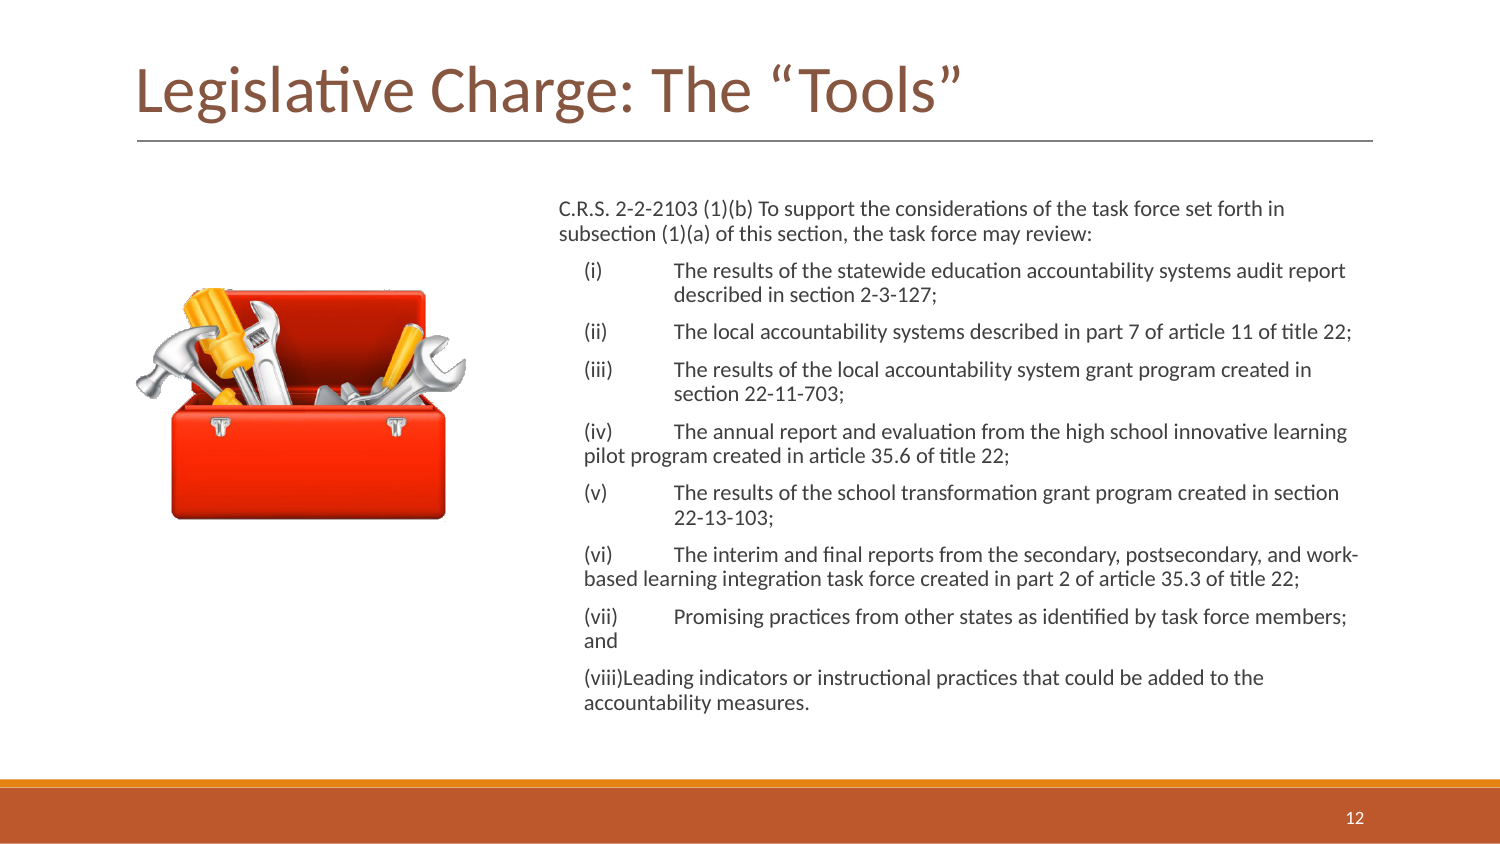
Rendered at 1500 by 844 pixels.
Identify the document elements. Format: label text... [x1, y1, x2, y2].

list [134, 287, 467, 523]
slide_number 12 [1218, 794, 1380, 840]
list C.R.S. 2-2-2103 (1)(b) To support the considerations of the task force set forth in subsection (1)(a) of this section, the task force may review: (i) The results of the statewide education accountability systems audit report described in section 2-3-127; (ii) The local accountability systems described in part 7 of article 11 of title 22; (iii) The results of the local accountability system grant program created in section 22-11-703; (iv) The annual report and evaluation from the high school innovative learning pilot program created in article 35.6 of title 22; (v) The results of the school transformation grant program created in section 22-13-103; (vi) The interim and final reports from the secondary, postsecondary, and work-based learning integration task force created in part 2 of article 35.3 of title 22; (vii) Promising practices from other states as identified by task force members; and (viii)Leading indicators or instructional practices that could be added to the accountability measures. [547, 189, 1373, 763]
title Legislative Charge: The “Tools” [135, 35, 1373, 136]
